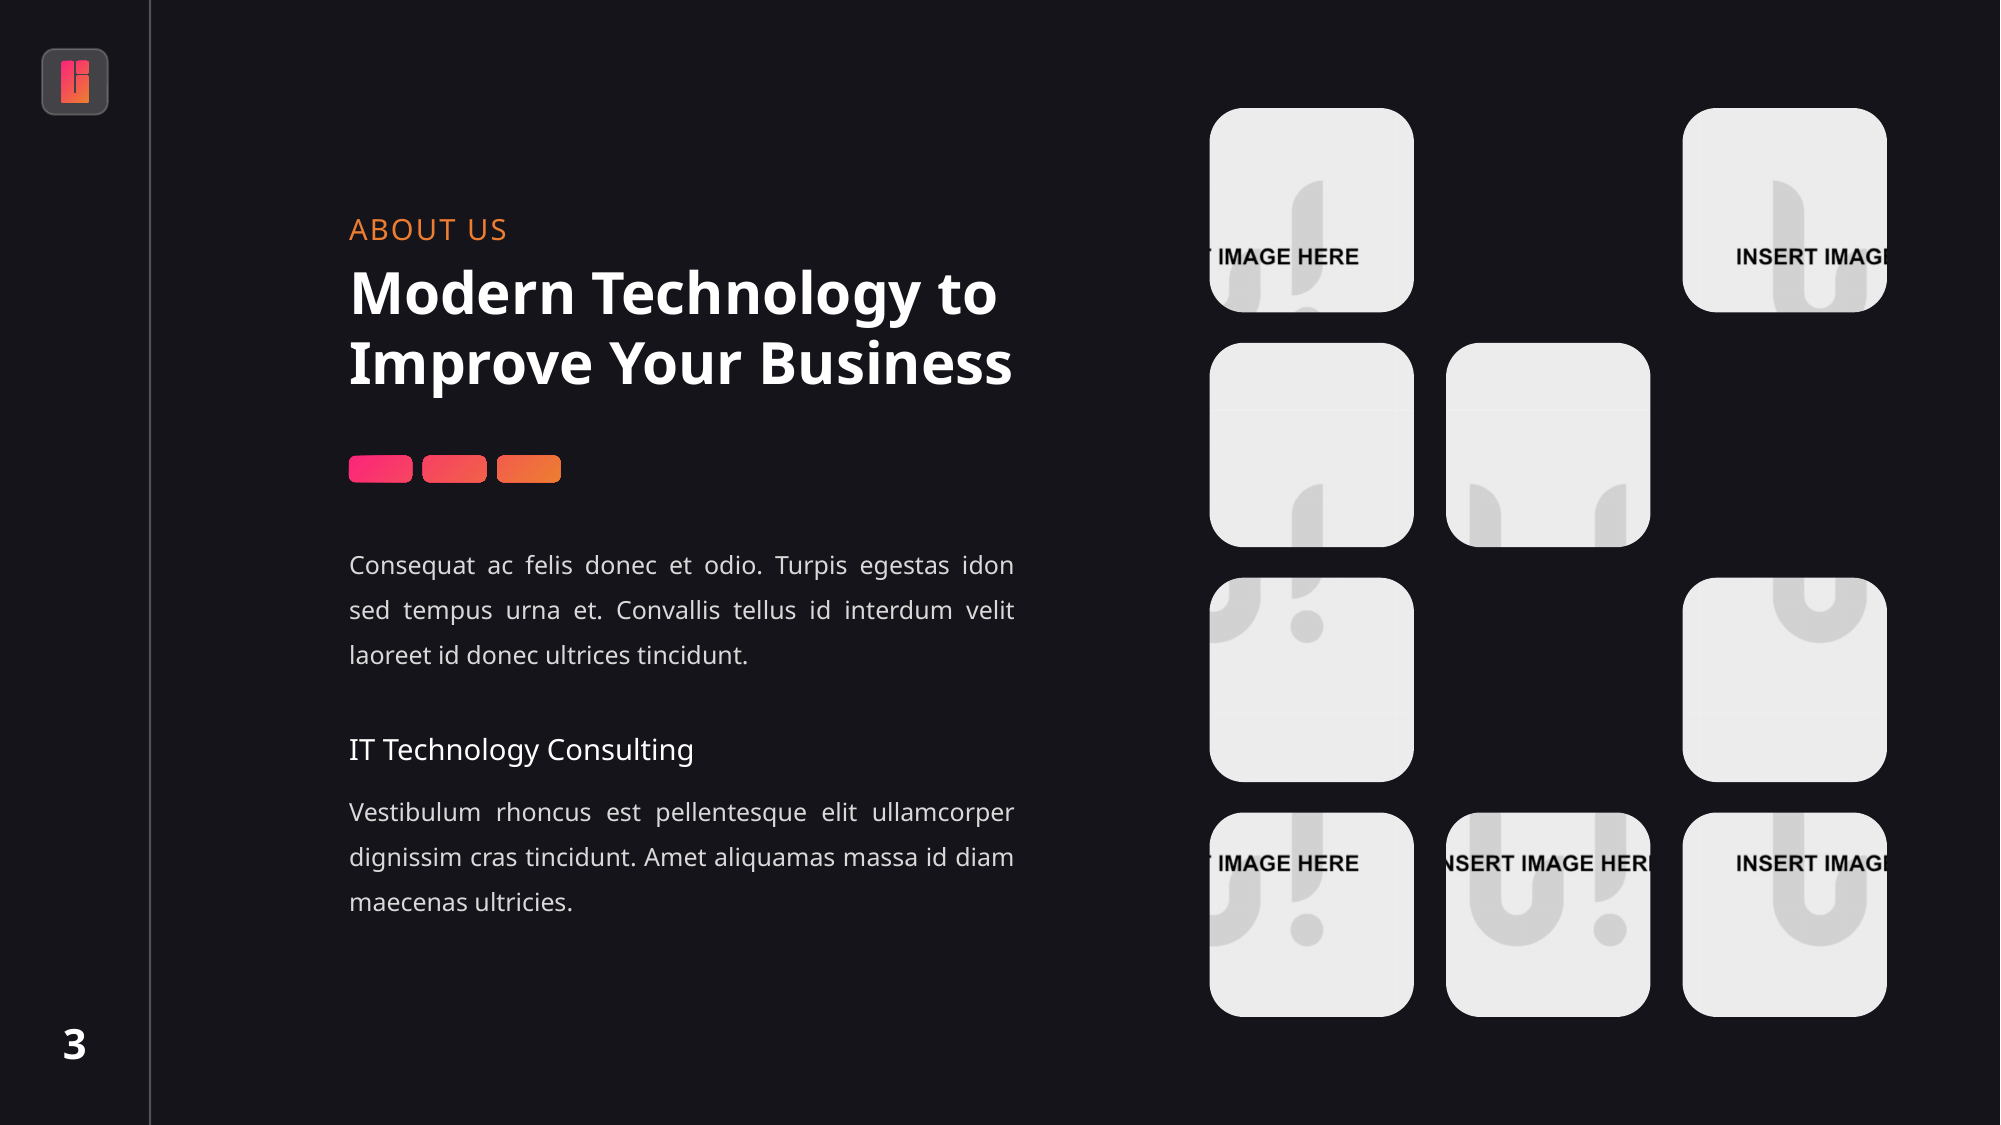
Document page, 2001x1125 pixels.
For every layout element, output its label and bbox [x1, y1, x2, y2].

picture [1209, 107, 1887, 1017]
text_box [334, 204, 1031, 921]
